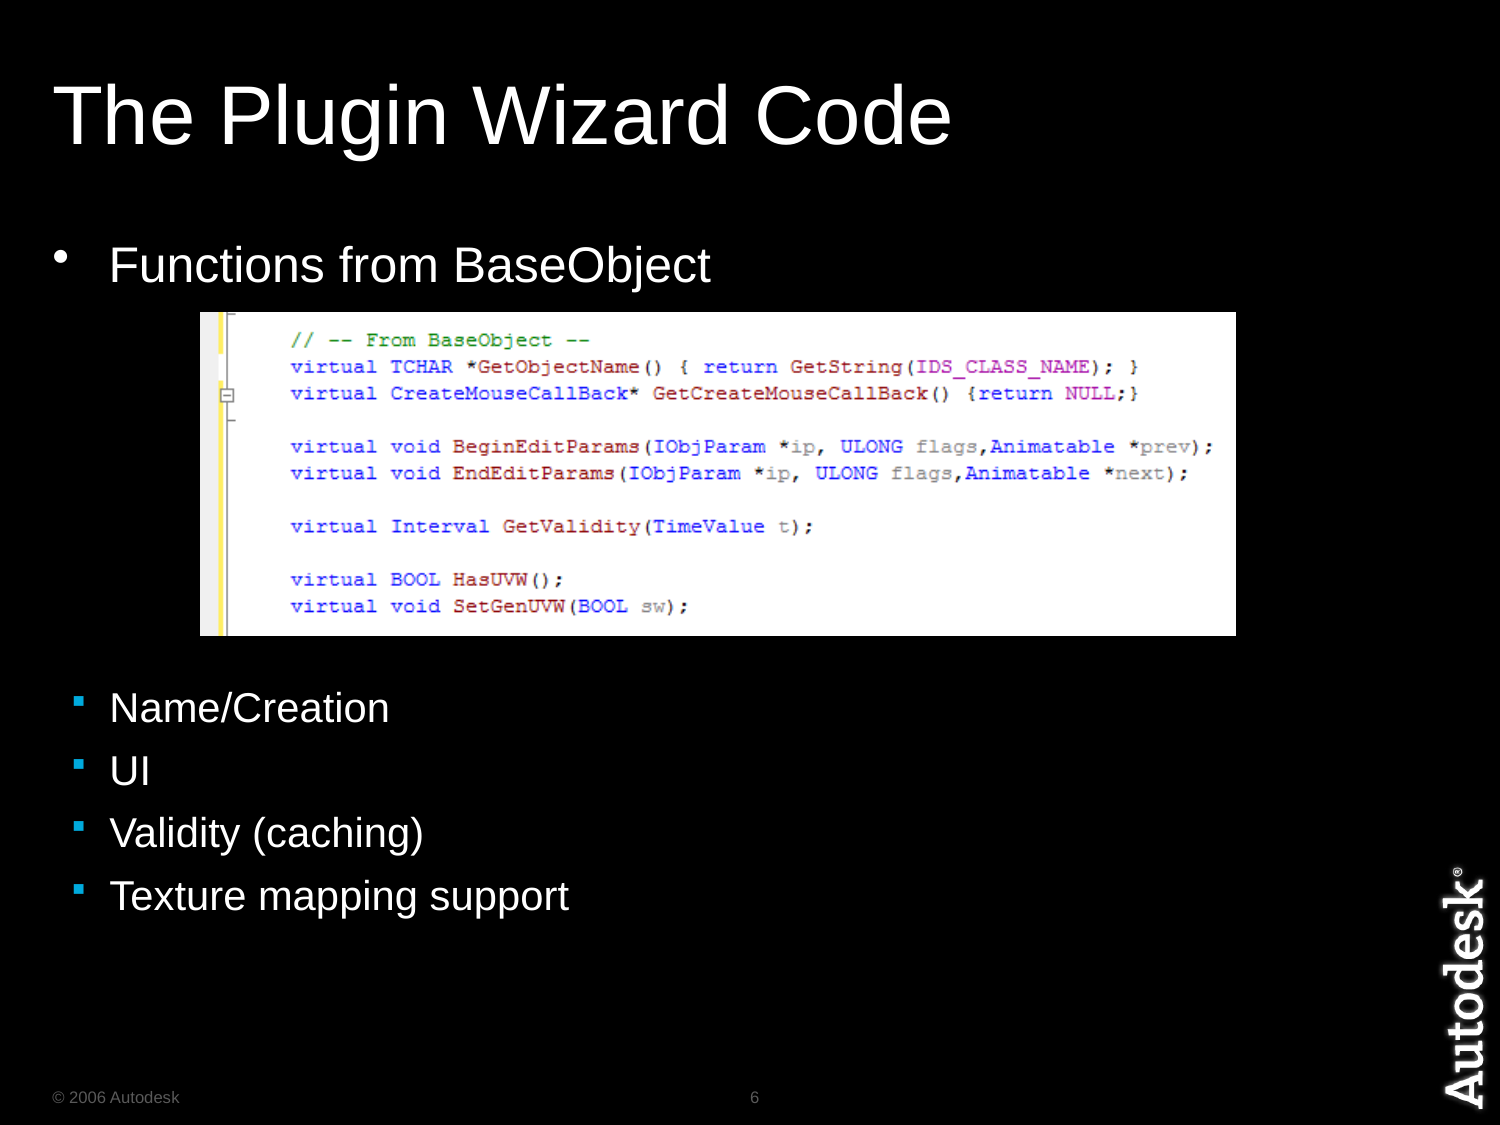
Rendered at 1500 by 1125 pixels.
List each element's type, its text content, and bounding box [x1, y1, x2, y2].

picture [1402, 0, 1500, 1125]
picture [199, 312, 1237, 637]
title The Plugin Wizard Code [52, 22, 1401, 211]
list Functions from BaseObject Name/Creation UI Validity (caching) Texture mapping support [52, 231, 1401, 1073]
